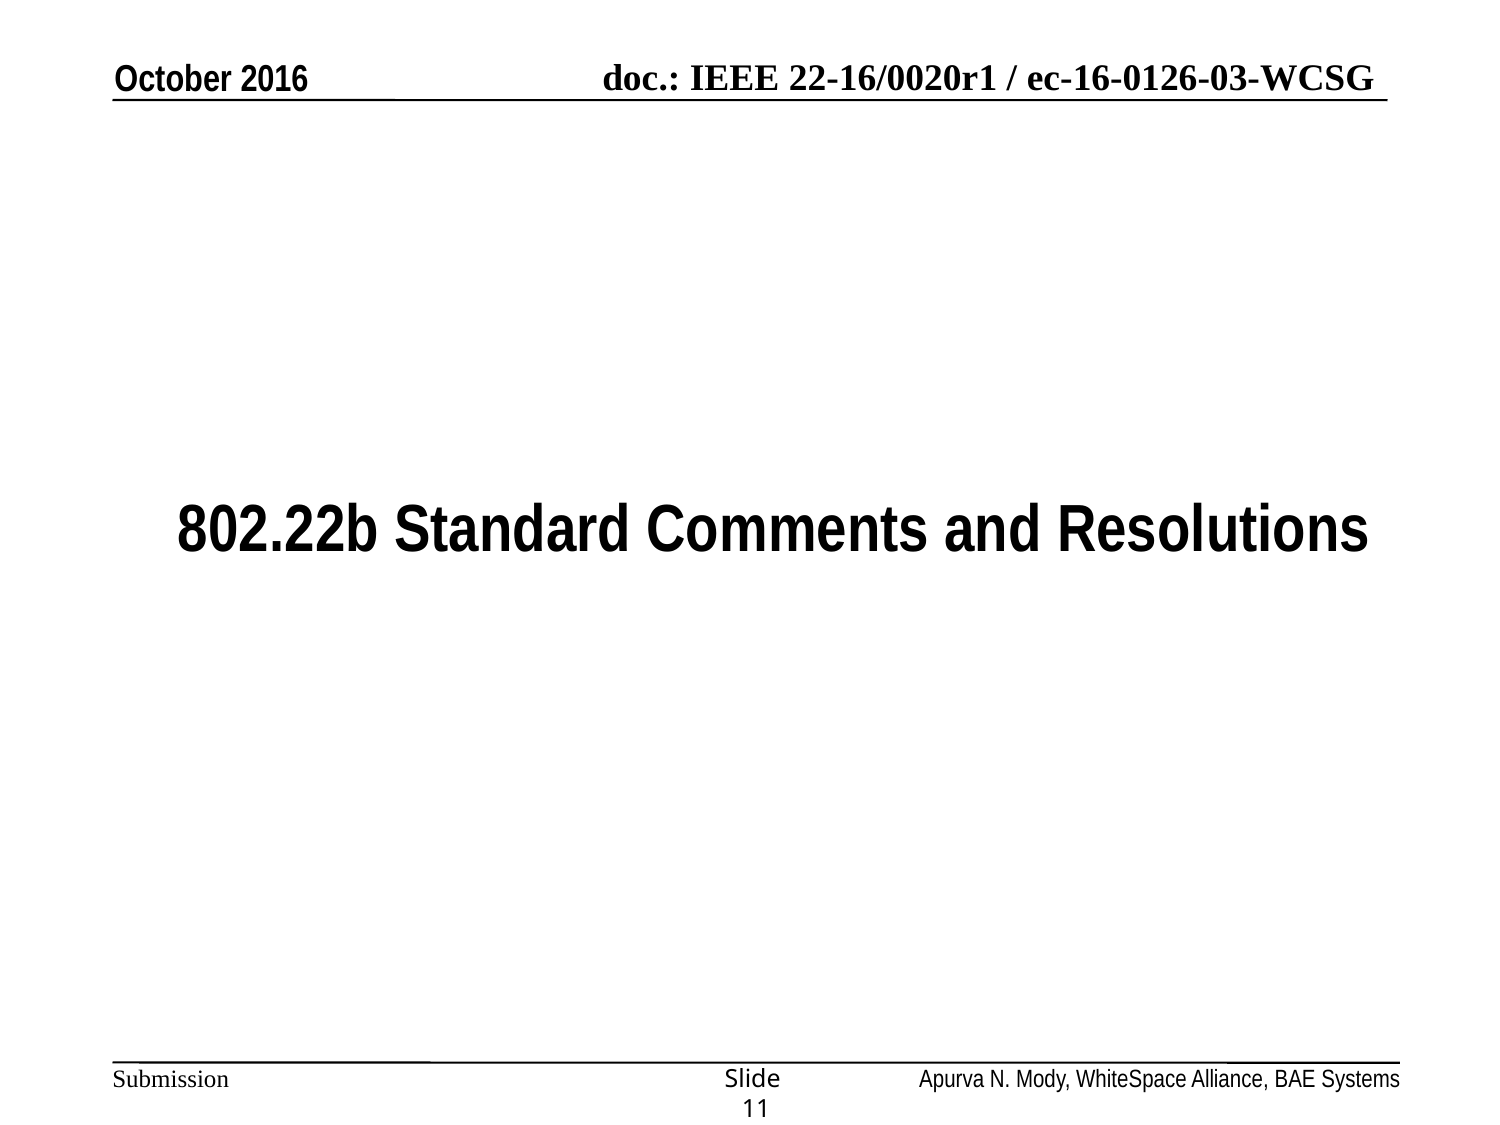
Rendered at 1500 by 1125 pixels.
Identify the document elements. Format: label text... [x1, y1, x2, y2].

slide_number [114, 54, 540, 100]
title 802.22b Standard Comments and Resolutions [99, 362, 1451, 688]
footer Apurva N. Mody, WhiteSpace Alliance, BAE Systems [902, 1061, 1402, 1093]
slide_number Slide 11 [712, 1061, 800, 1123]
